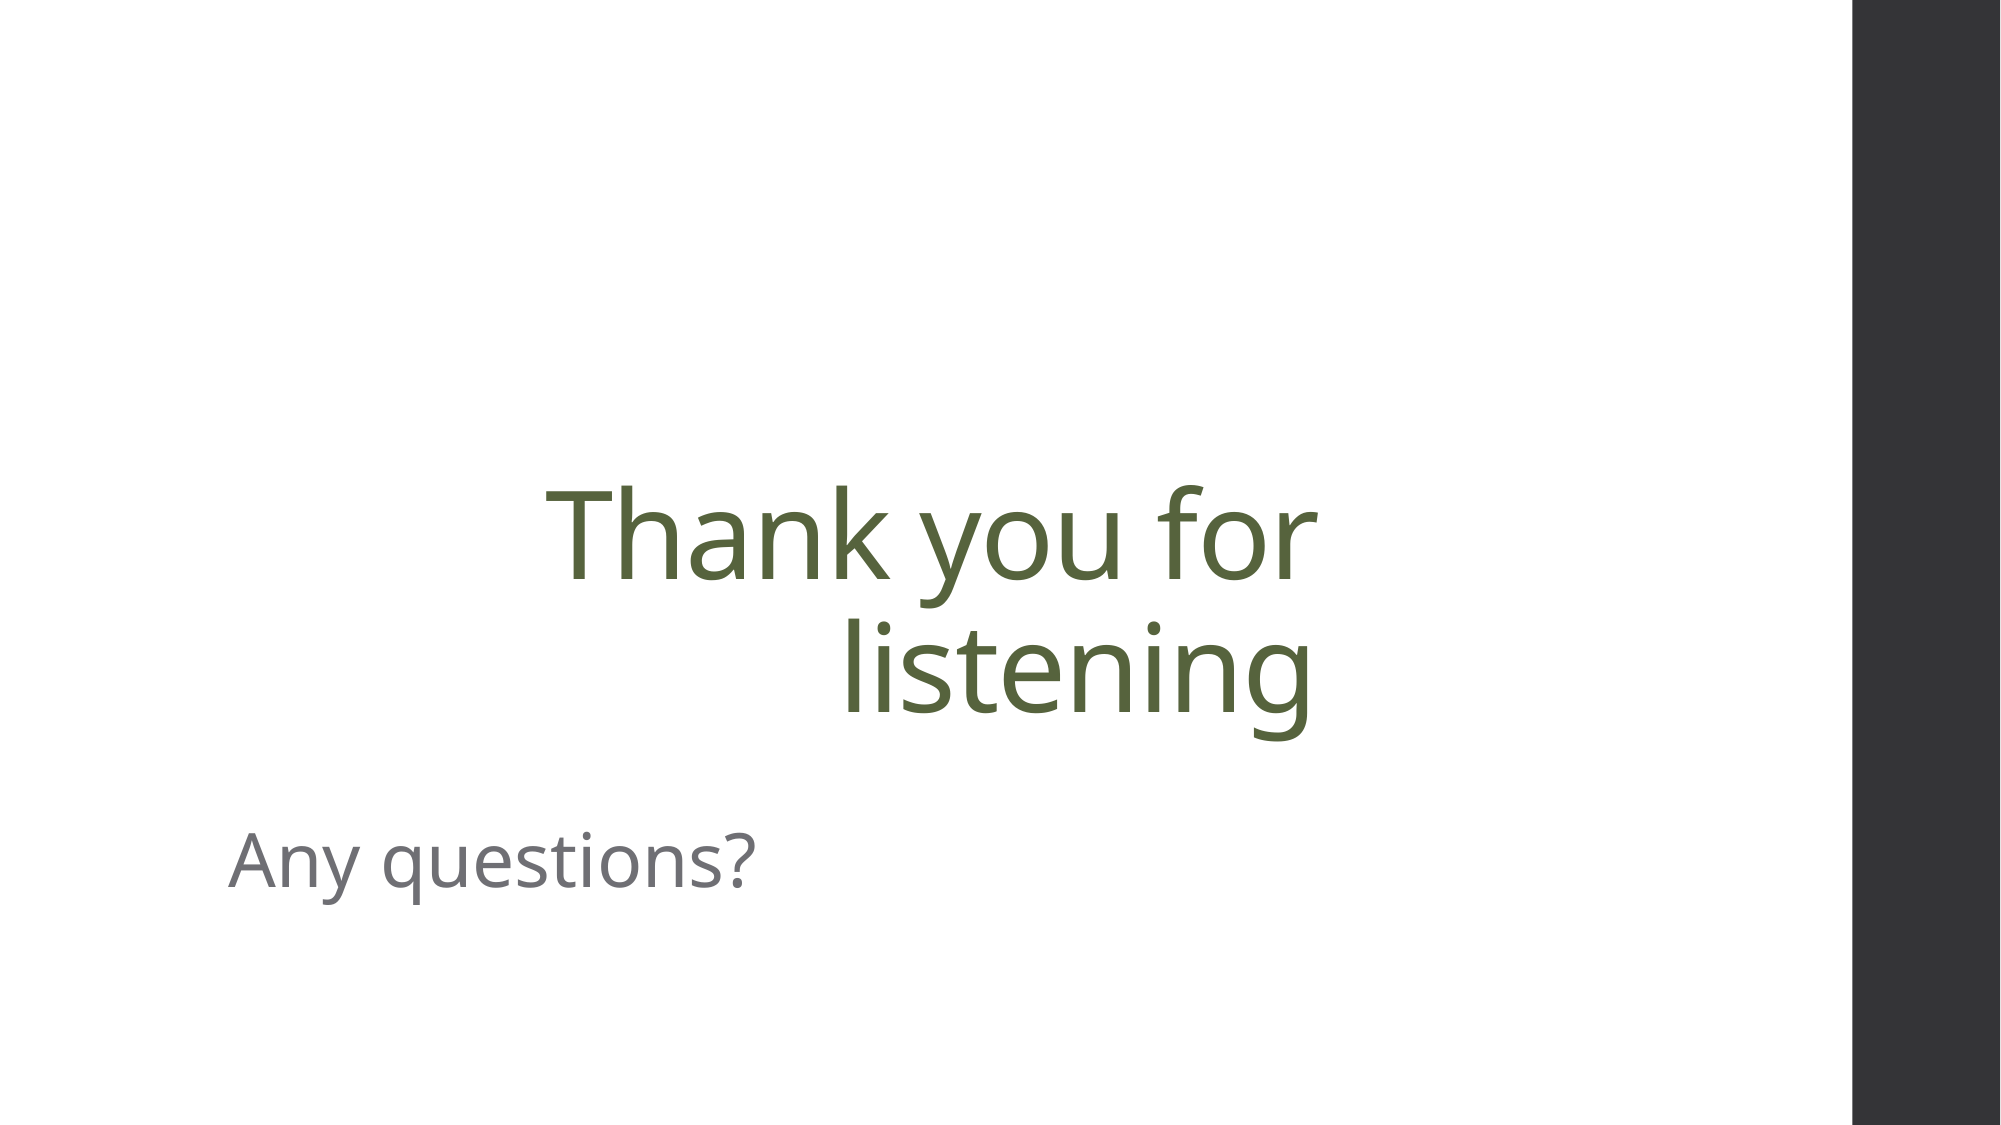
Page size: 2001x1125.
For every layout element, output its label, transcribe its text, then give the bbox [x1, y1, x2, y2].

text_box Any questions? [213, 804, 1449, 910]
title Thank you for listening [175, 213, 1333, 747]
